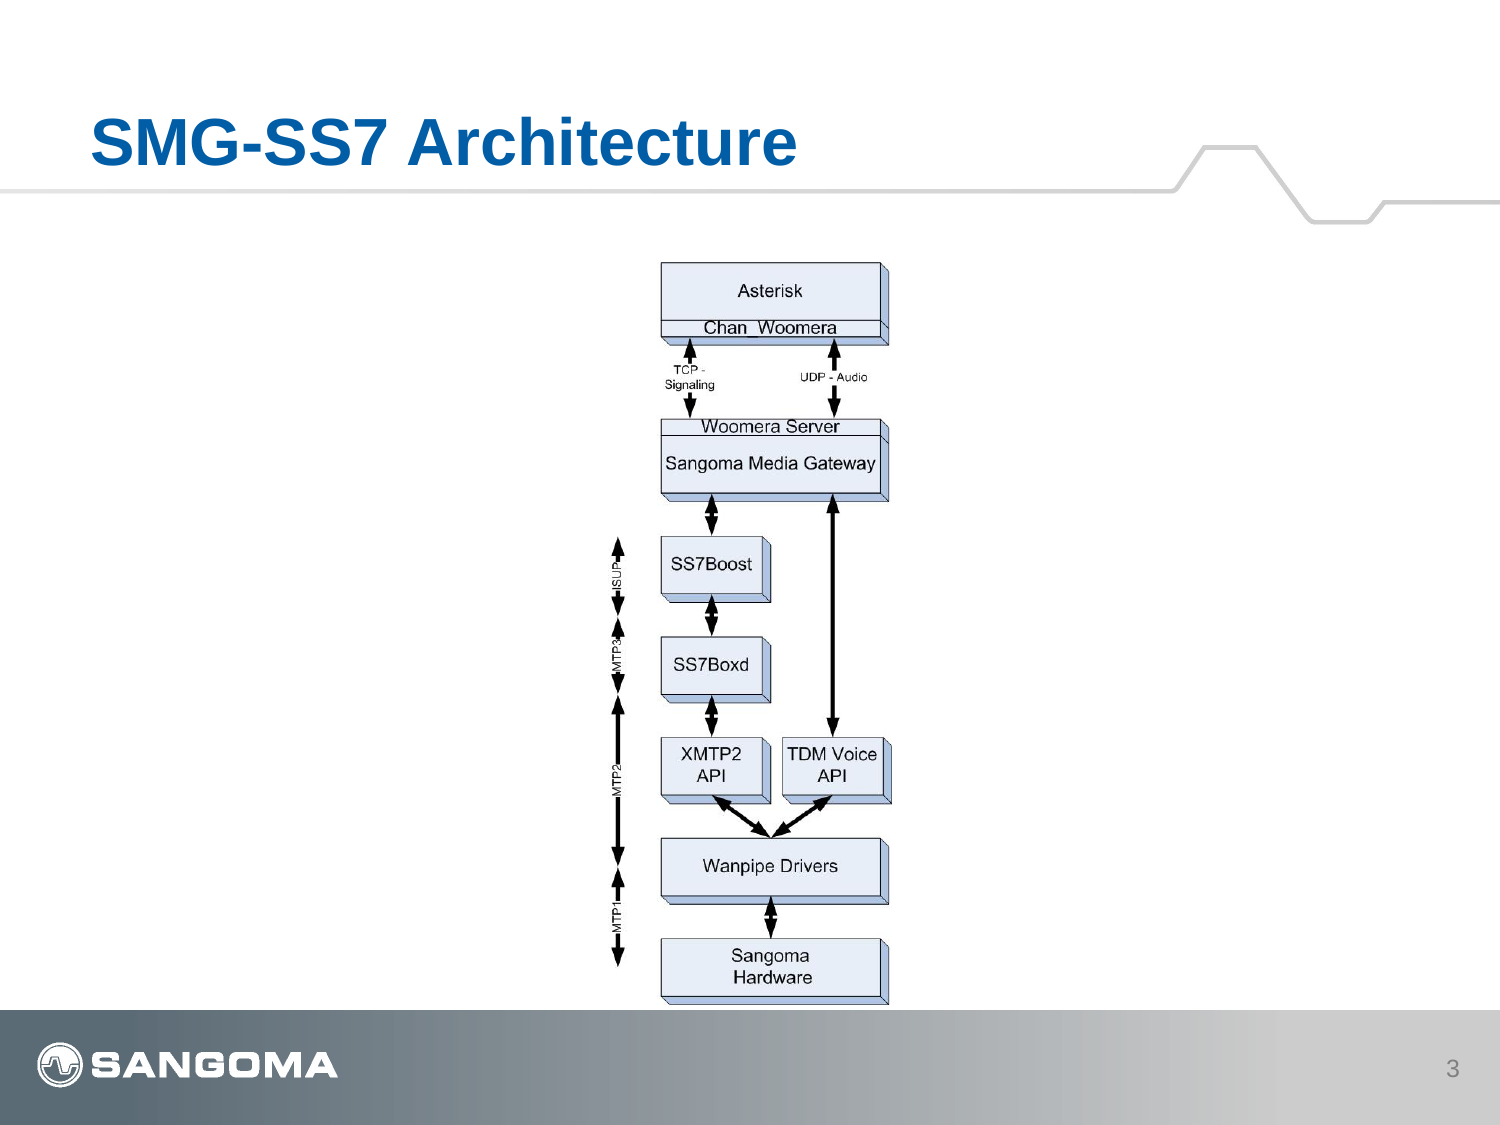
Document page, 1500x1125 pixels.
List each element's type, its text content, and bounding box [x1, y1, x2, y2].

slide_number 3 [1387, 1037, 1475, 1098]
title SMG-SS7 Architecture [75, 45, 1425, 233]
picture [0, 0, 1500, 1125]
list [608, 262, 892, 1006]
